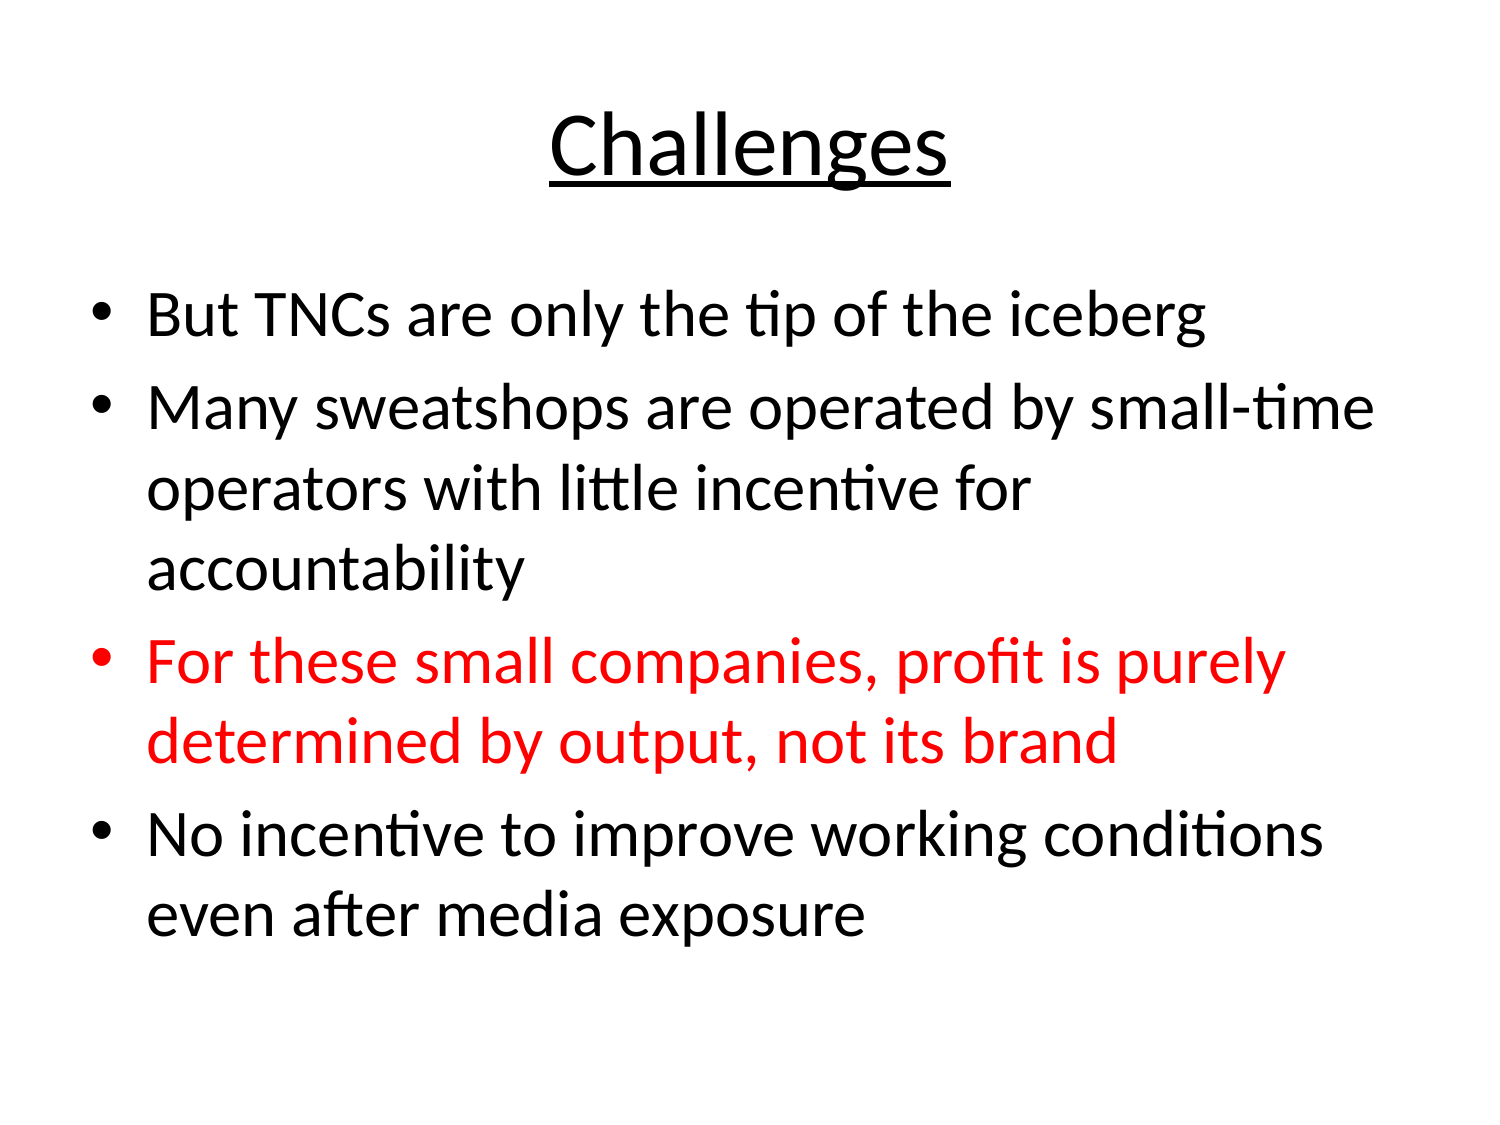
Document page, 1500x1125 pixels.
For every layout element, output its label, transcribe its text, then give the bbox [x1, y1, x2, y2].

title Challenges [74, 44, 1426, 233]
list But TNCs are only the tip of the iceberg Many sweatshops are operated by small-time operators with little incentive for accountability For these small companies, profit is purely determined by output, not its brand No incentive to improve working conditions even after media exposure [74, 262, 1426, 1006]
